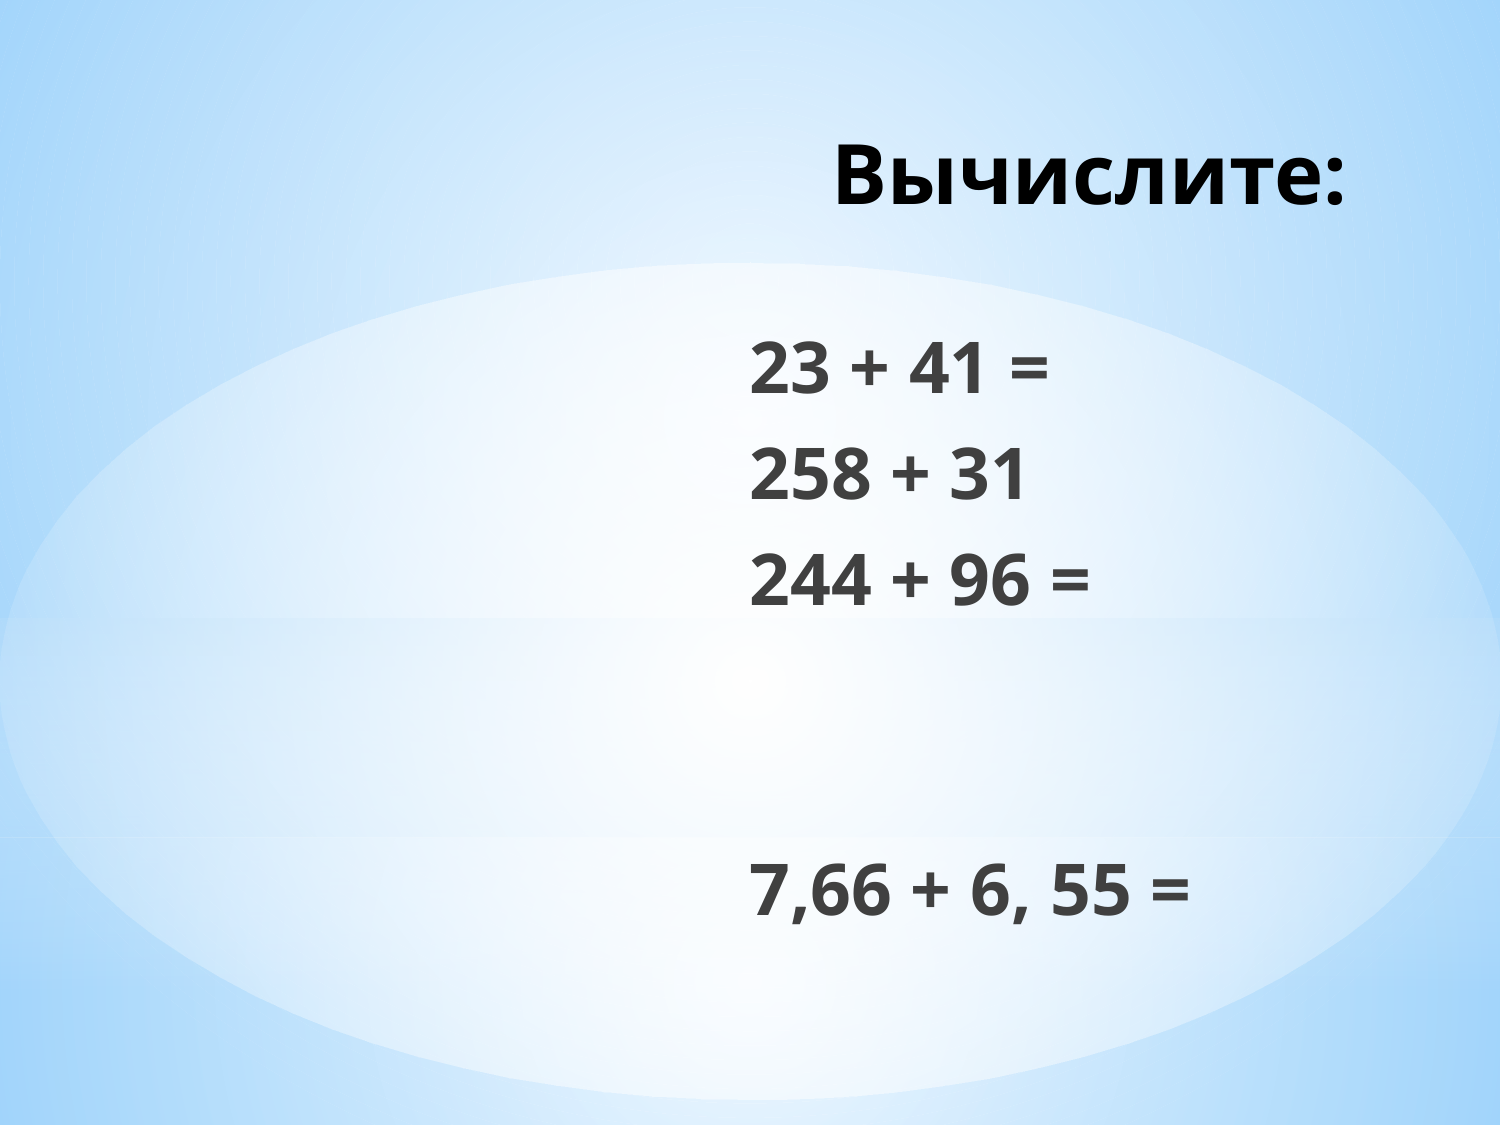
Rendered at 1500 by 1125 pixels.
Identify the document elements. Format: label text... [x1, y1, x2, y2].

title Вычислите: [294, 113, 1363, 220]
